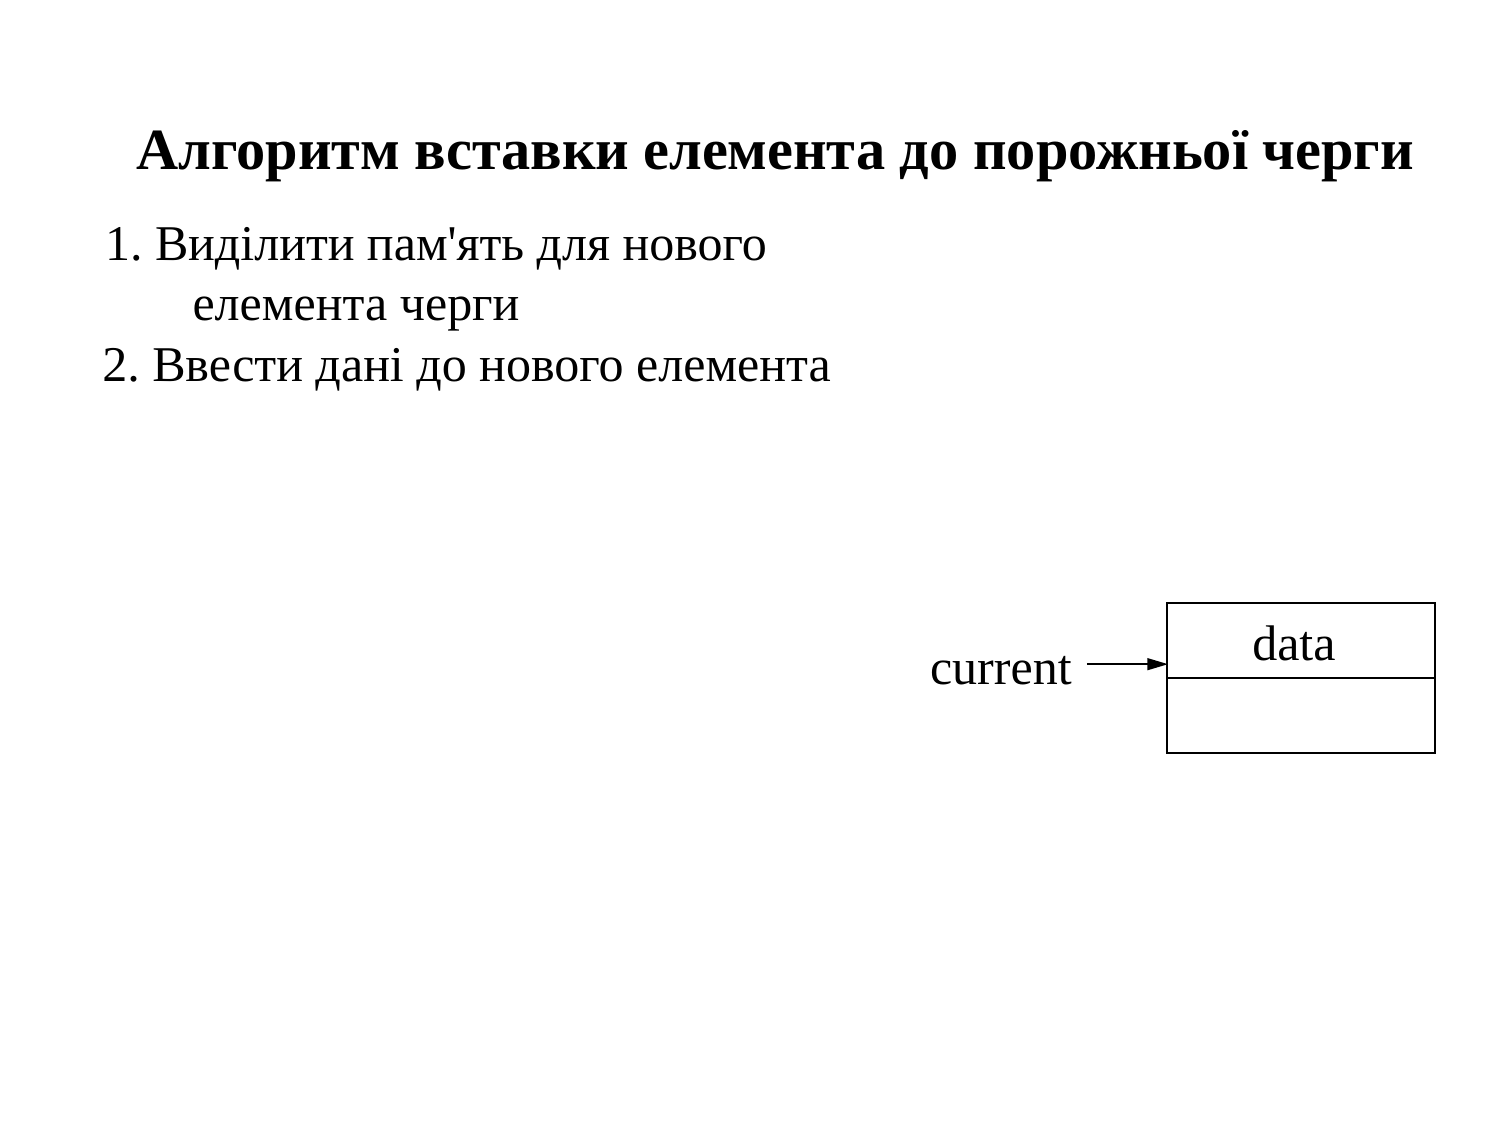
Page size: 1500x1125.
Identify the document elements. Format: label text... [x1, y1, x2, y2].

title Алгоритм вставки елемента до порожньої черги [112, 89, 1439, 203]
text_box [1167, 603, 1436, 758]
list 1. Виділити пам'ять для нового елемента черги [0, 202, 928, 353]
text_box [915, 626, 1169, 702]
text_box 2. Ввести дані до нового елемента [12, 331, 916, 401]
